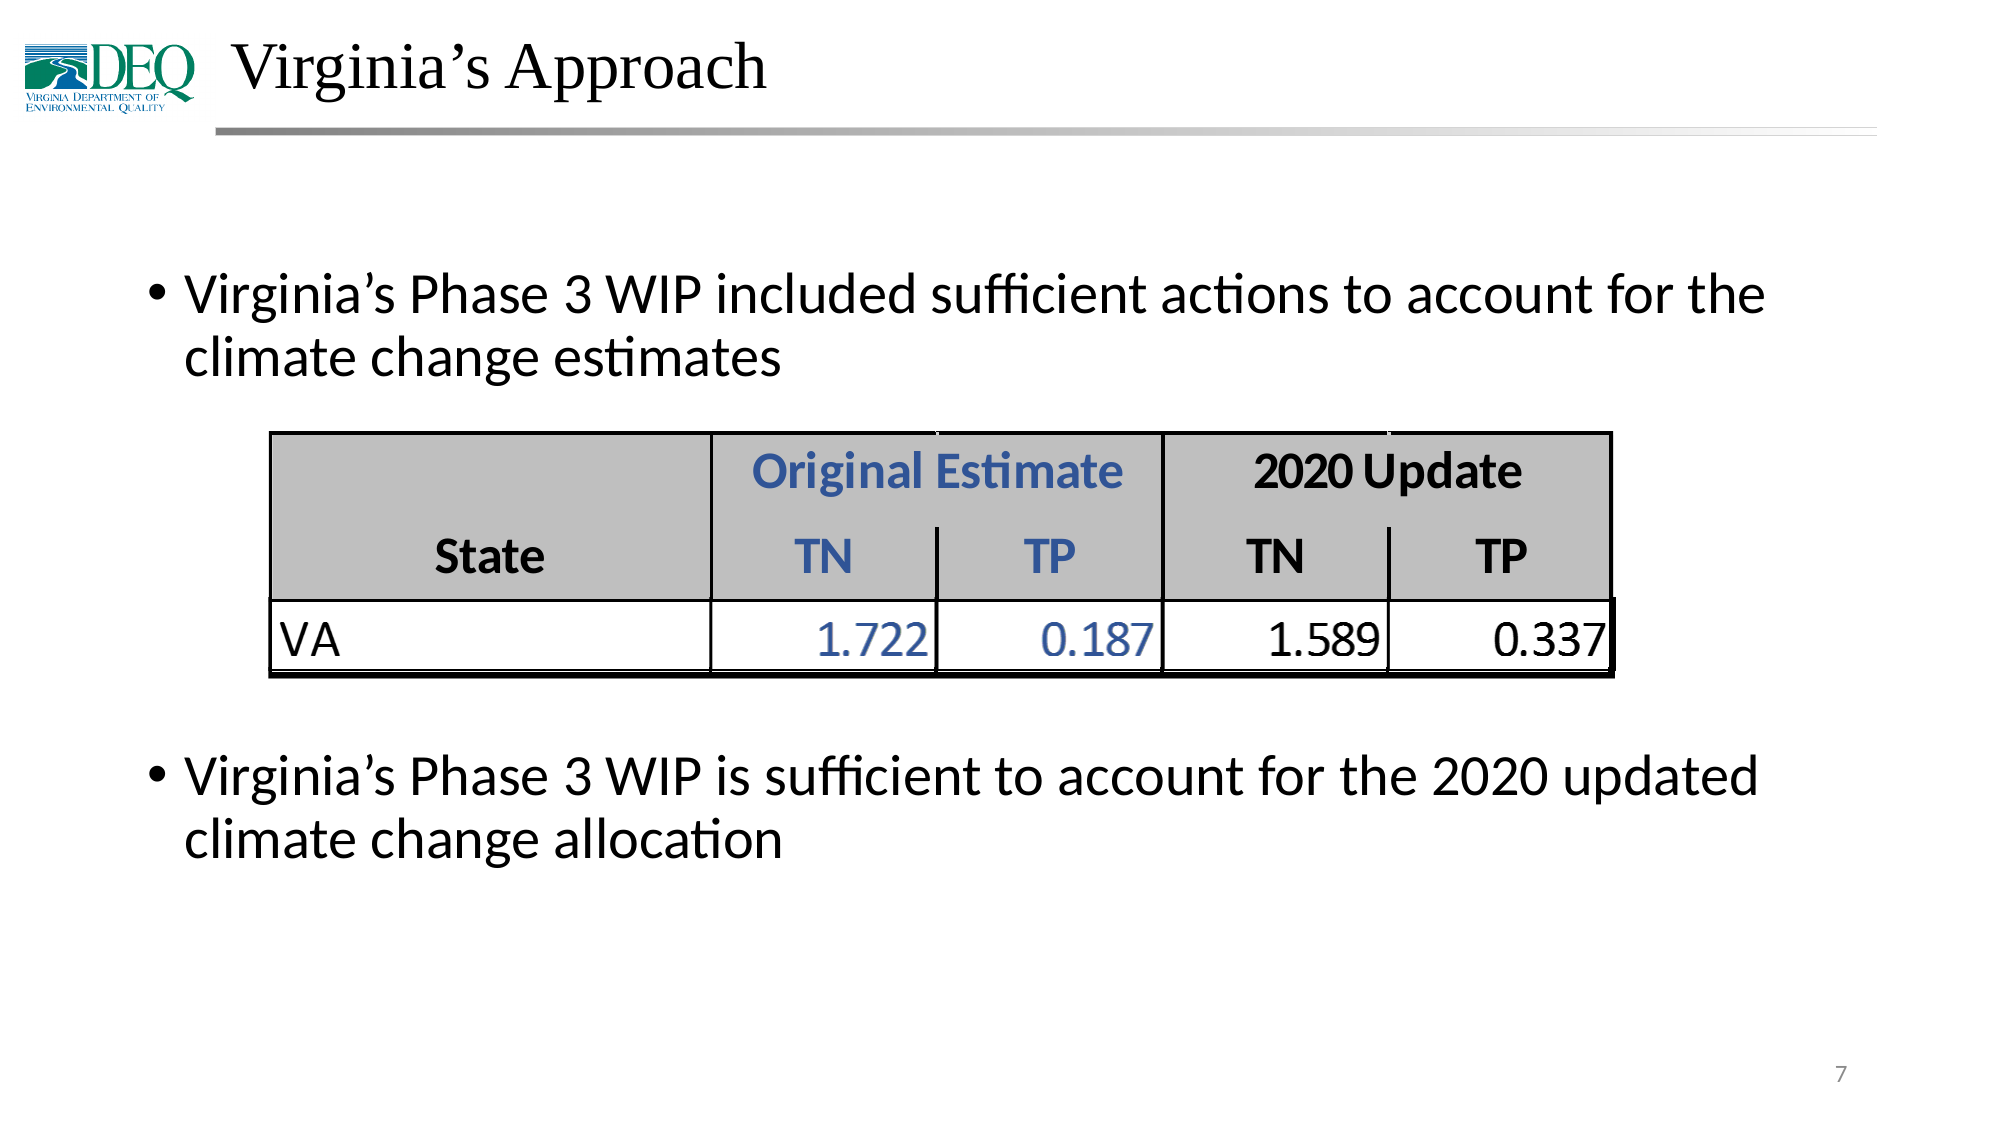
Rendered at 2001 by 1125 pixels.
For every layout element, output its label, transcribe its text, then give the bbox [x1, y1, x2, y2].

slide_number 7 [1412, 1042, 1863, 1103]
list Virginia’s Phase 3 WIP included sufficient actions to account for the climate change estimates Virginia’s Phase 3 WIP is sufficient to account for the 2020 updated climate change allocation [132, 255, 1857, 970]
text_box [215, 127, 1877, 136]
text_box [268, 431, 1627, 679]
text_box Virginia’s Approach [215, 18, 1849, 116]
picture [13, 33, 216, 122]
